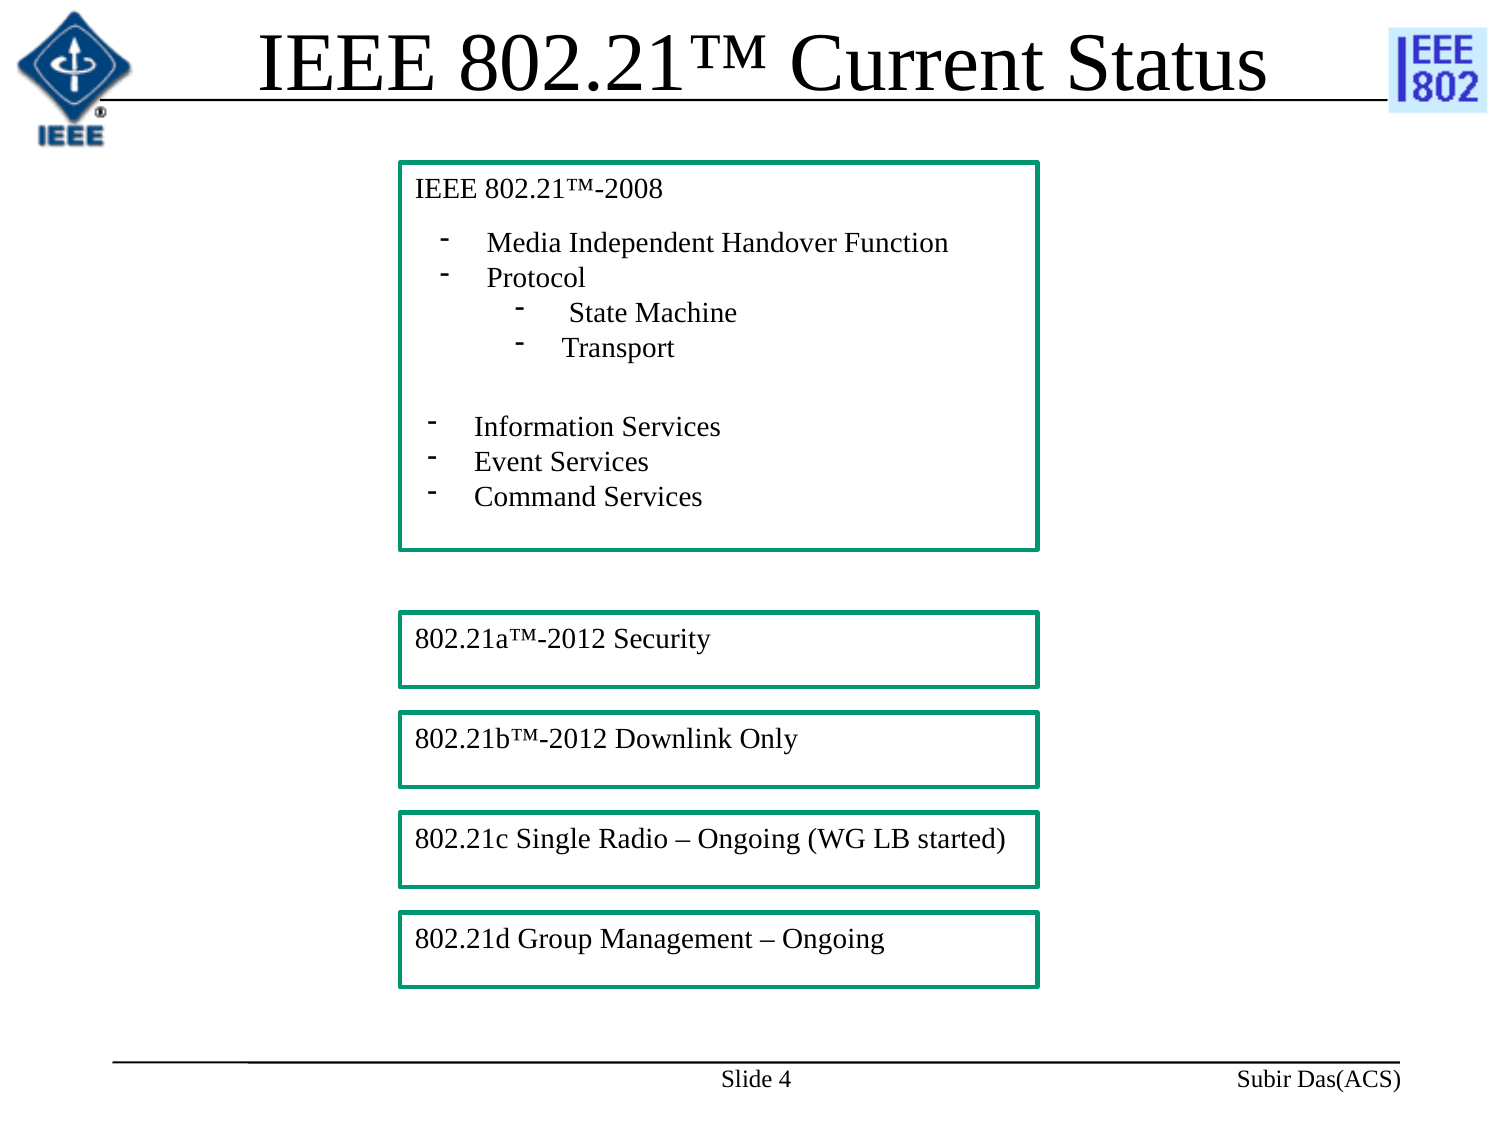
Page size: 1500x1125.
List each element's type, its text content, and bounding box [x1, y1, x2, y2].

picture [12, 9, 137, 150]
text_box IEEE 802.21™-2008 [398, 160, 1040, 552]
text_box IEEE 802.21™ Current Status [242, 0, 1306, 115]
text_box Media Independent Handover Function Protocol State Machine Transport [424, 216, 1013, 371]
footer Subir Das(ACS) [1235, 1061, 1402, 1093]
text_box 802.21a™-2012 Security [398, 610, 1040, 689]
text_box 802.21d Group Management – Ongoing [398, 910, 1040, 989]
text_box 802.21b™-2012 Downlink Only [398, 710, 1040, 789]
picture [1374, 9, 1499, 138]
text_box Information Services Event Services Command Services [412, 399, 1000, 520]
slide_number Slide 4 [712, 1061, 800, 1093]
text_box 802.21c Single Radio – Ongoing (WG LB started) [398, 810, 1040, 889]
